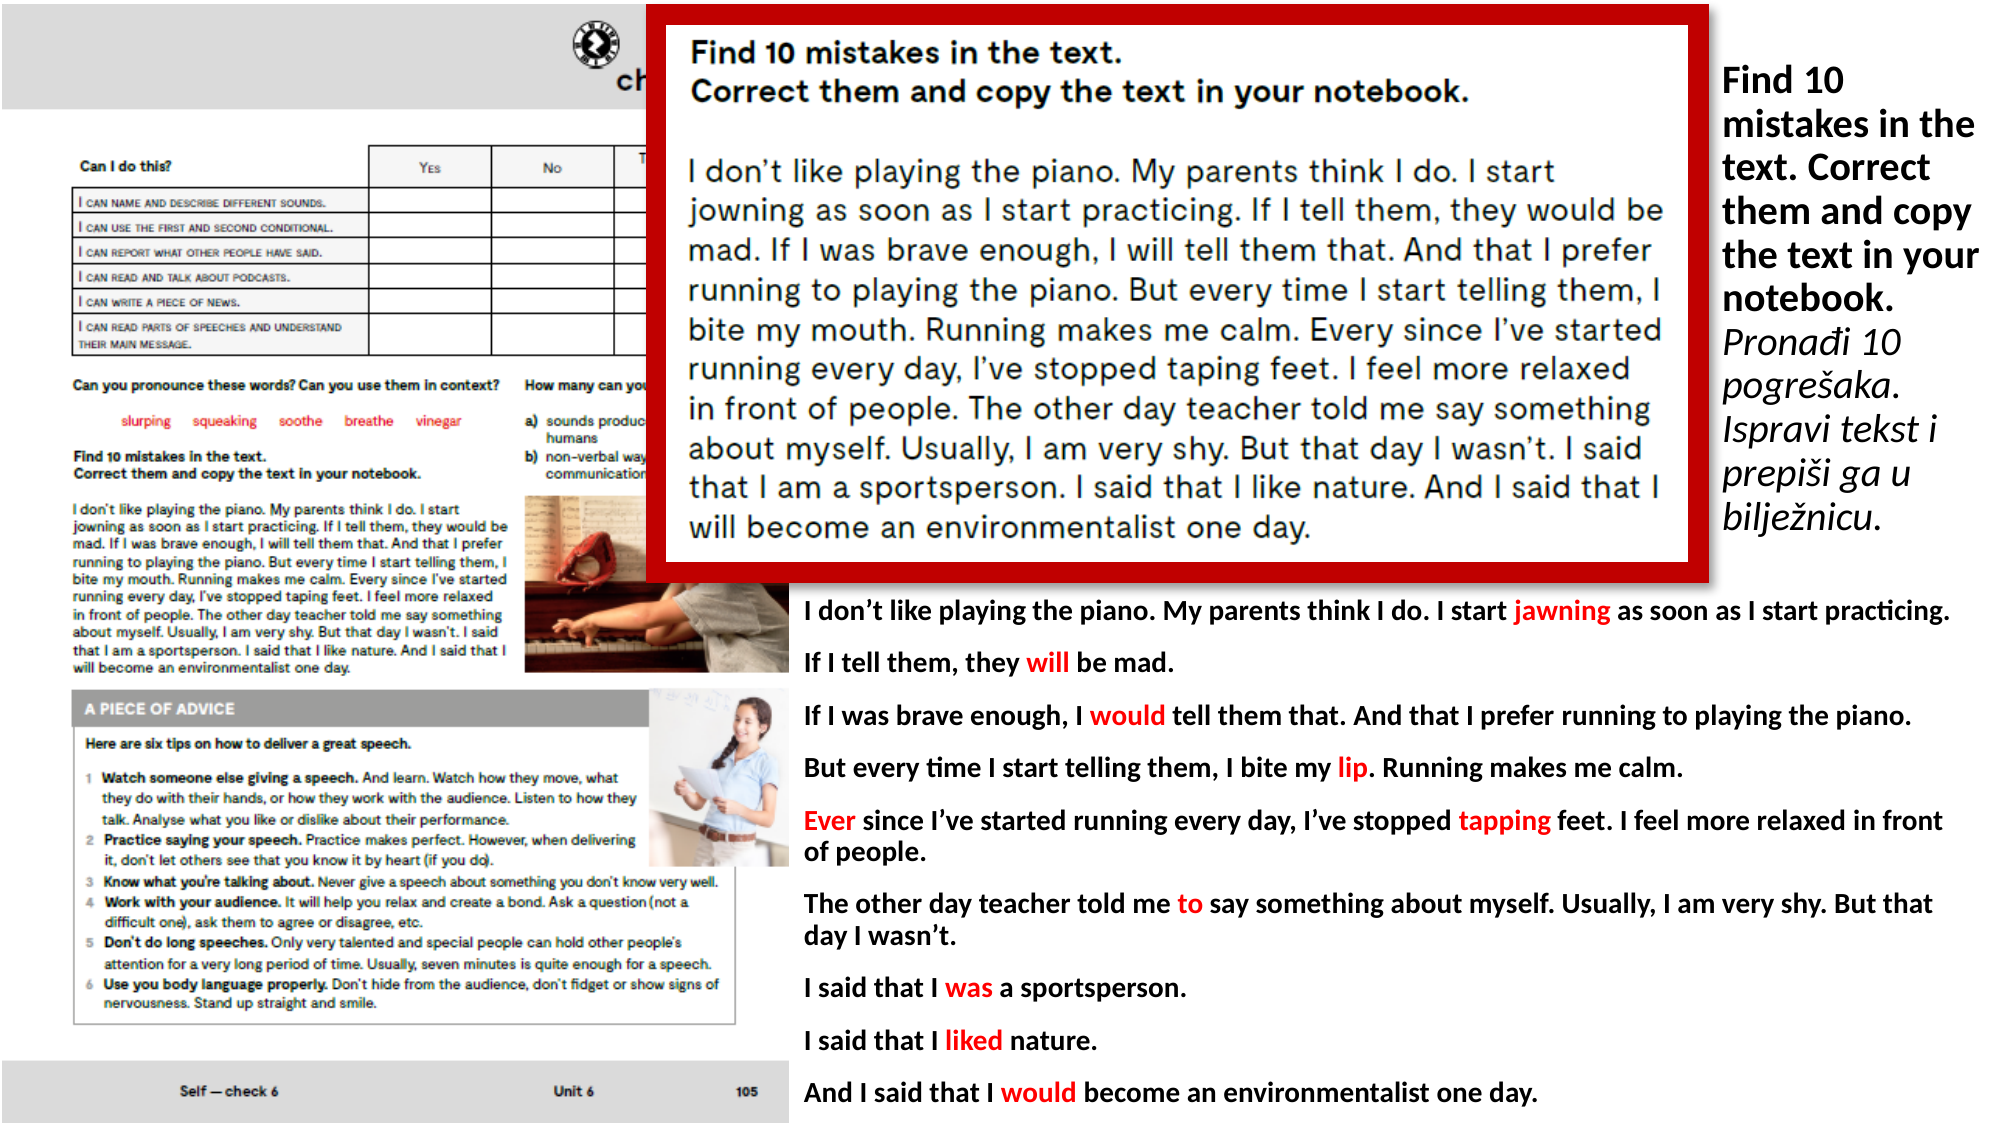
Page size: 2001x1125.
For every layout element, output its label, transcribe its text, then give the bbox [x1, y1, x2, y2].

list Find 10 mistakes in the text. Correct them and copy the text in your notebook. Pronađi 10 pogrešaka. Ispravi tekst i prepiši ga u bilježnicu. [1721, 51, 2000, 579]
text_box I don’t like playing the piano. My parents think I do. I start jawning as soon as I start practicing. If I tell them, they will be mad. If I was brave enough, I would tell them that. And that I prefer running to playing the piano. But every time I start telling them, I bite my lip. Running makes me calm. Ever since I’ve started running every day, I’ve stopped tapping feet. I feel more relaxed in front of people. The other day teacher told me to say something about myself. Usually, I am very shy. But that day I wasn’t. I said that I was a sportsperson. I said that I liked nature. And I said that I would become an environmentalist one day. [788, 587, 1983, 1125]
picture [2, 4, 1689, 1123]
